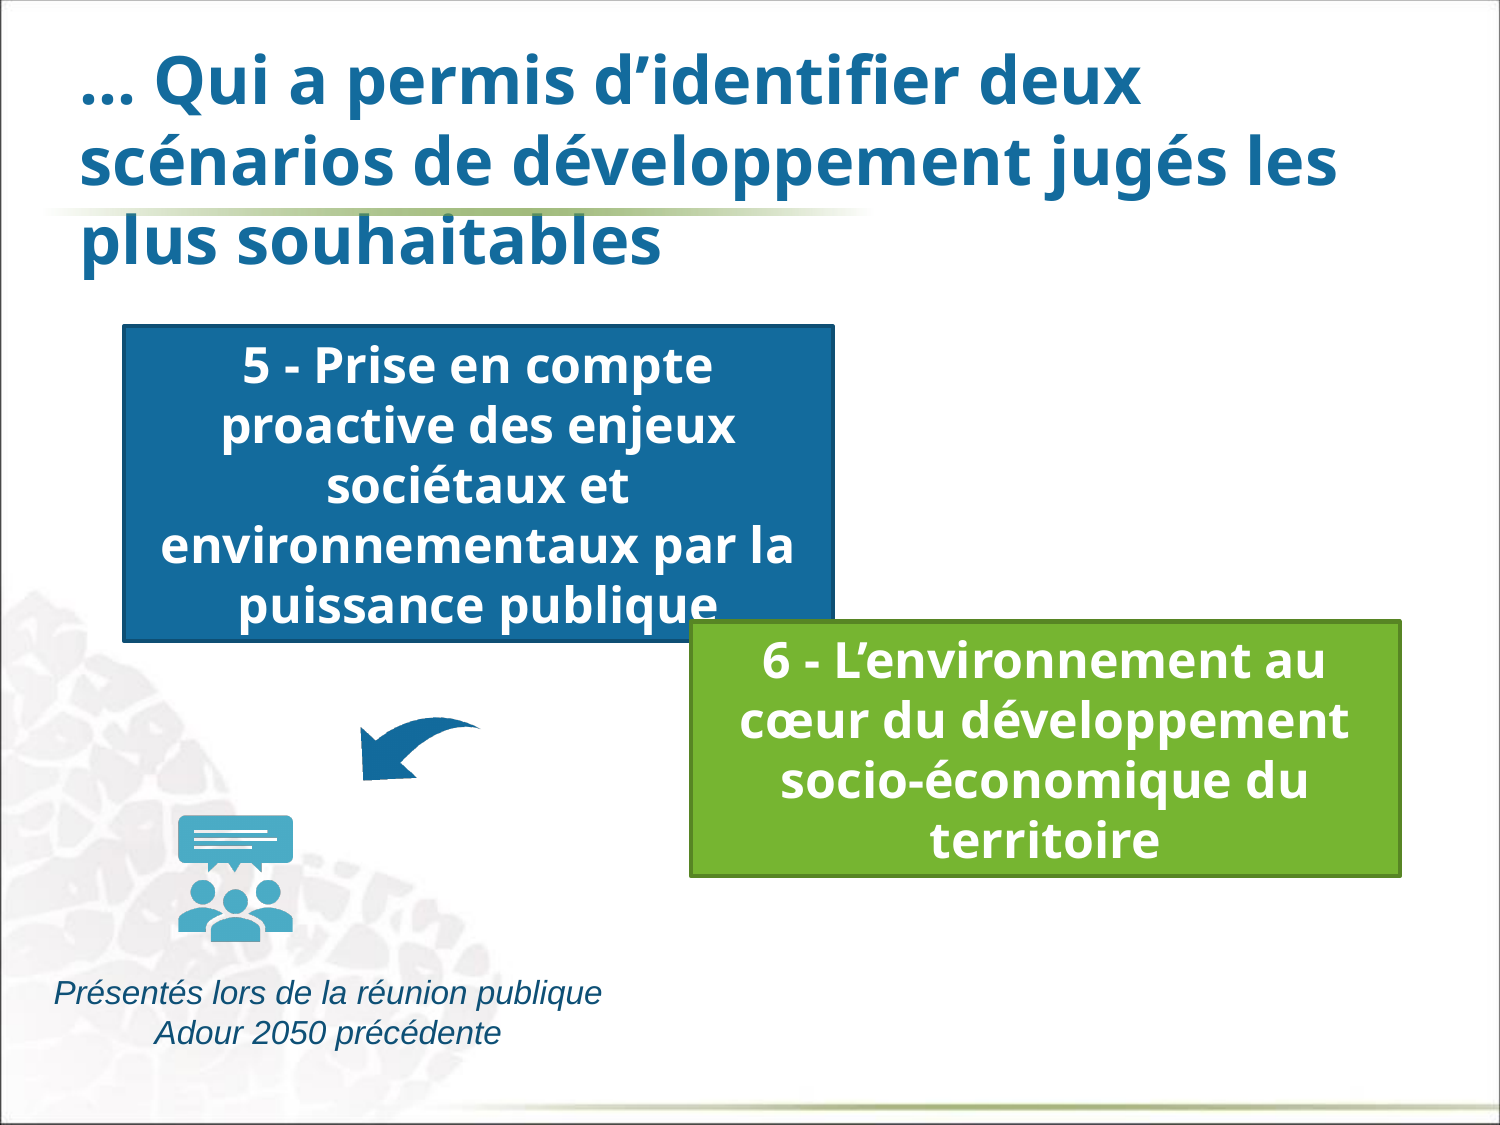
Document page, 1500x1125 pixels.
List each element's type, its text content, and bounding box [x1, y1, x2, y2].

picture [0, 0, 1500, 1125]
text_box 5 - Prise en compte proactive des enjeux sociétaux et environnementaux par la puissance publique [122, 324, 835, 643]
text_box … Qui a permis d’identifier deux scénarios de développement jugés les plus souhaitables [64, 30, 1412, 366]
text_box Présentés lors de la réunion publique Adour 2050 précédente [17, 964, 640, 1059]
text_box 6 - L’environnement au cœur du développement socio-économique du territoire [689, 619, 1402, 878]
